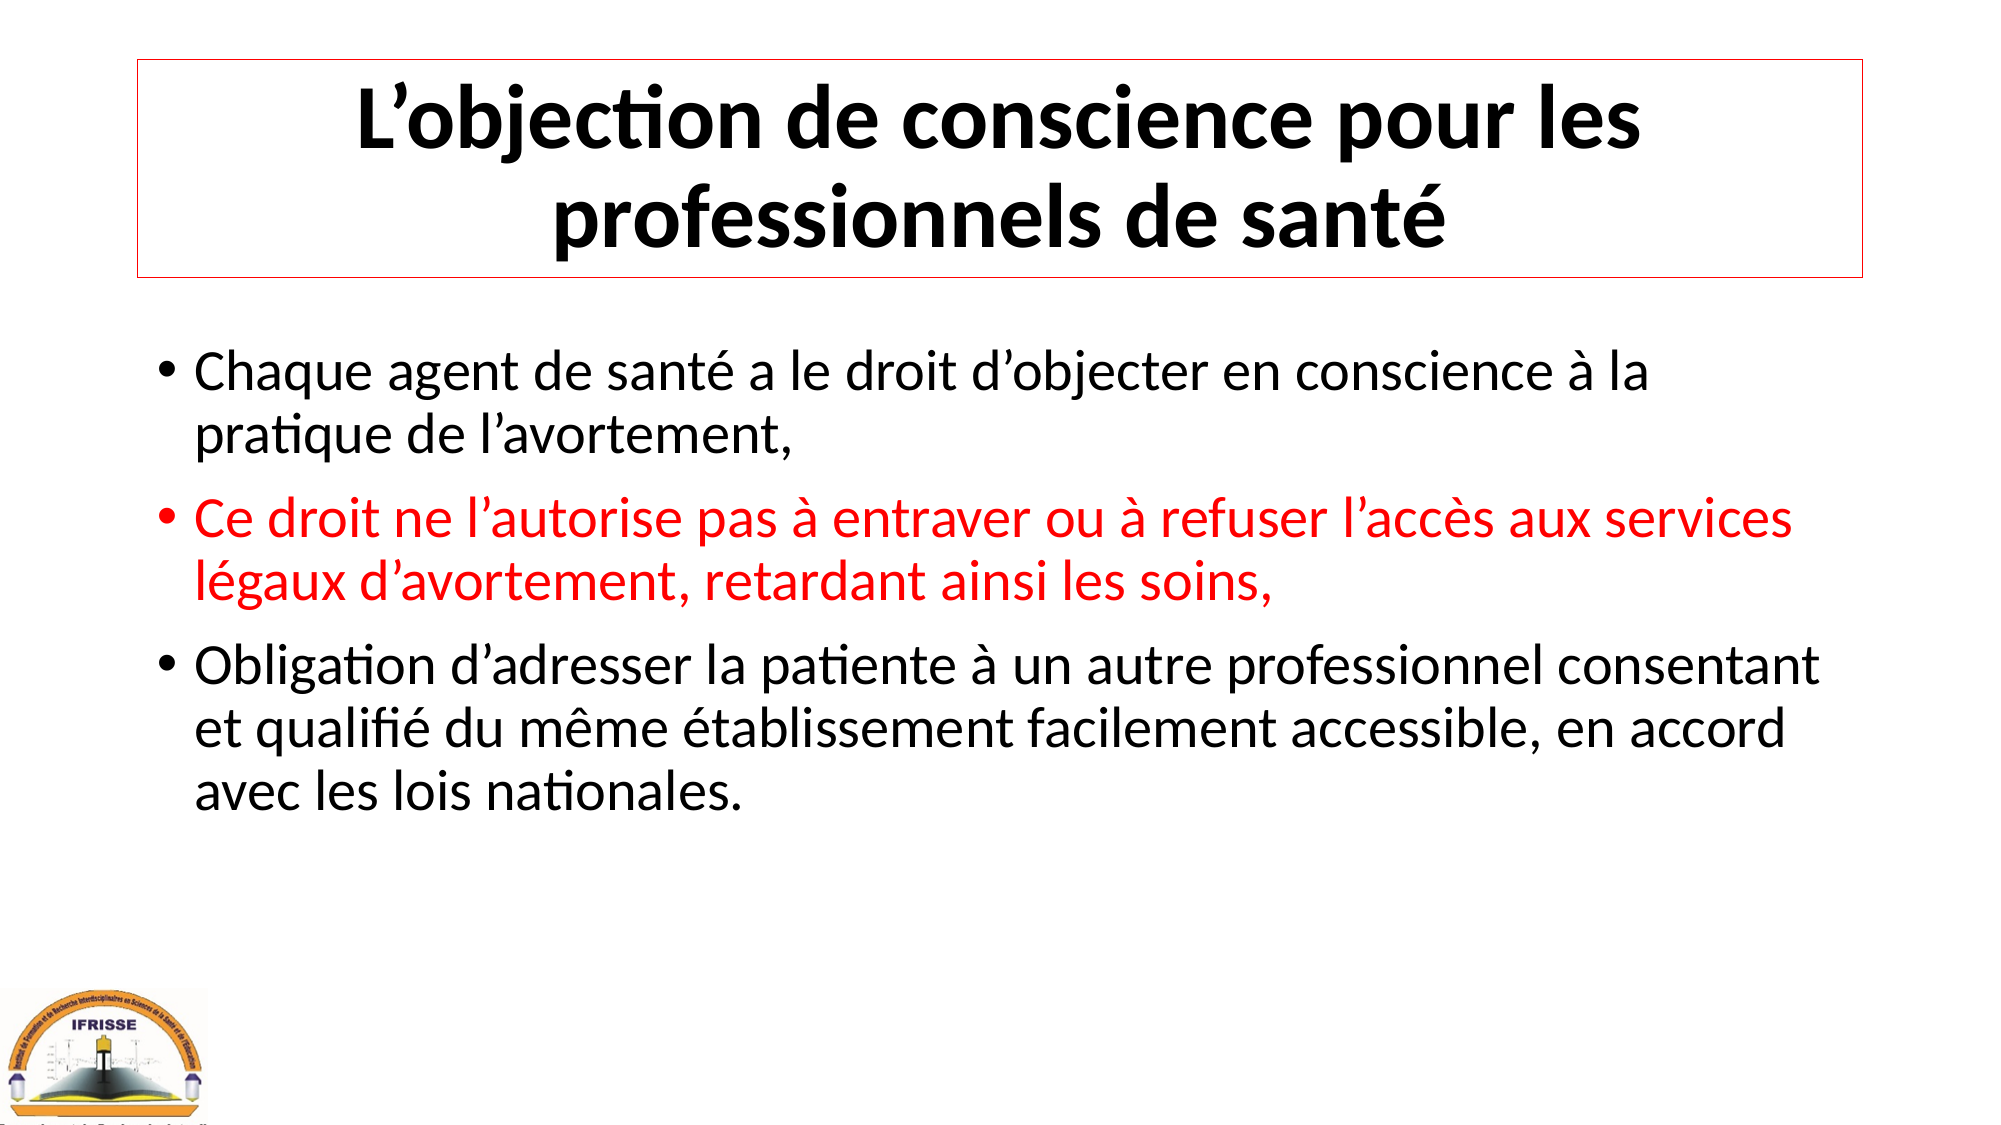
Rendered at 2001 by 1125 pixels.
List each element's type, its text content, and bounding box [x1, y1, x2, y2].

picture [0, 988, 208, 1125]
title L’objection de conscience pour les professionnels de santé [137, 59, 1863, 278]
list Chaque agent de santé a le droit d’objecter en conscience à la pratique de l’avortement, Ce droit ne l’autorise pas à entraver ou à refuser l’accès aux services légaux d’avortement, retardant ainsi les soins, Obligation d’adresser la patiente à un autre professionnel consentant et qualifié du même établissement facilement accessible, en accord avec les lois nationales. [141, 333, 1867, 885]
